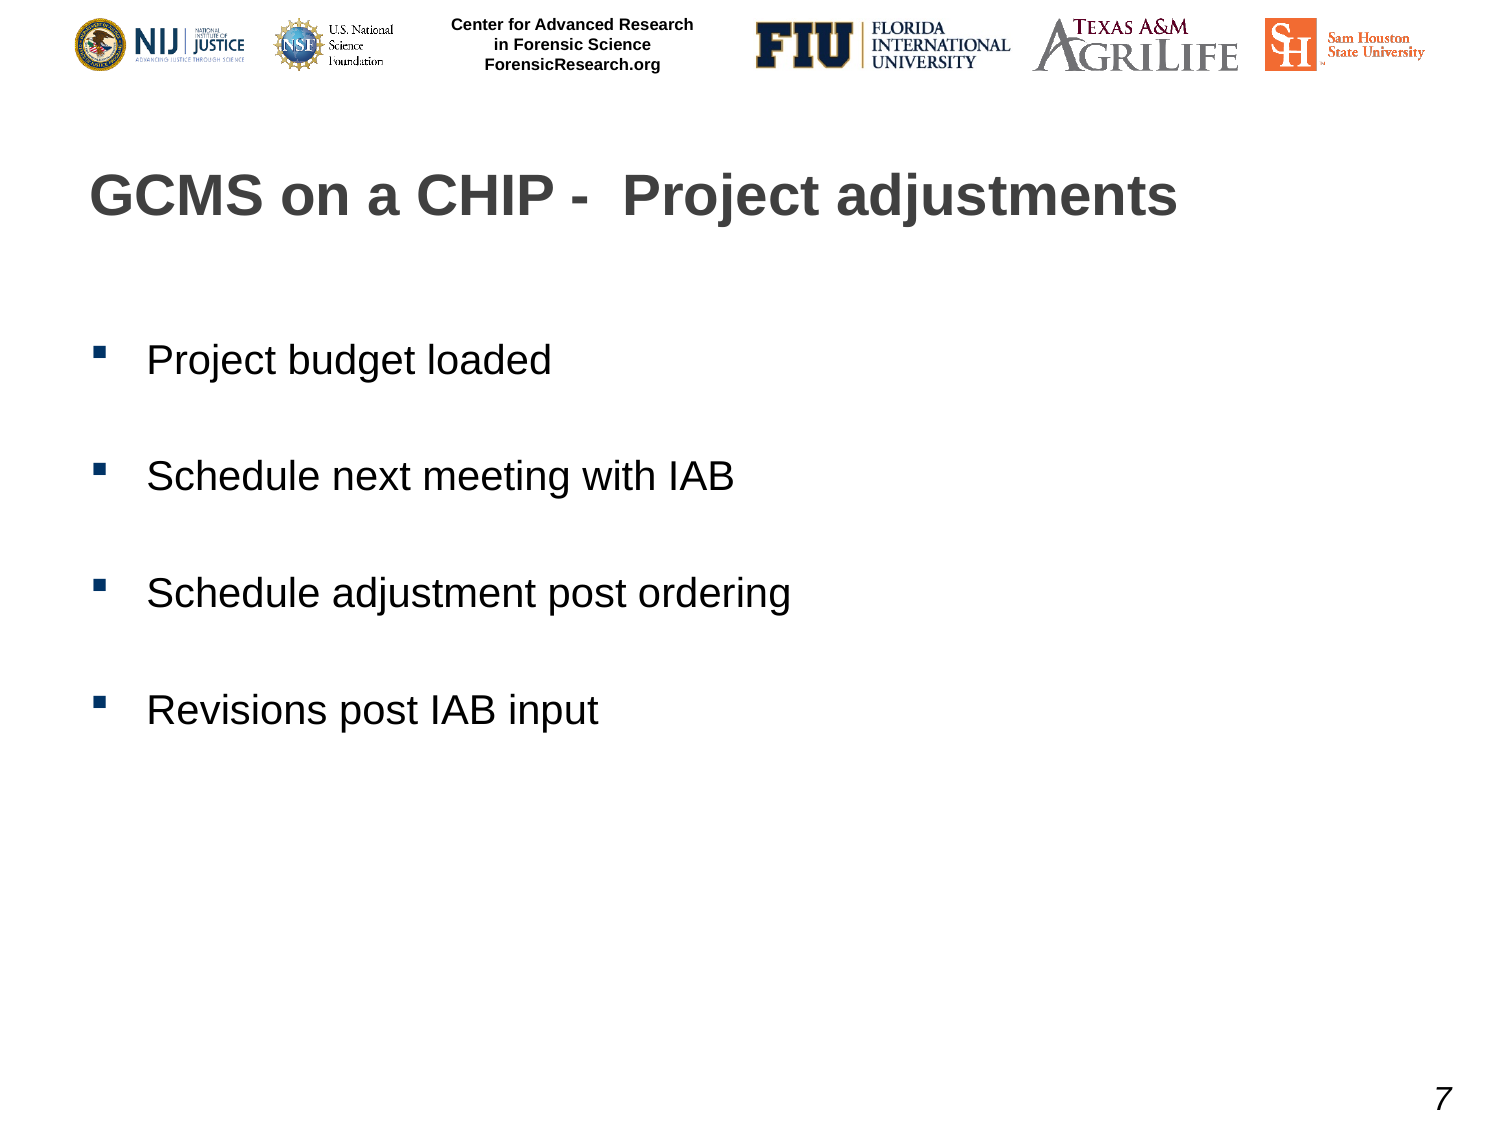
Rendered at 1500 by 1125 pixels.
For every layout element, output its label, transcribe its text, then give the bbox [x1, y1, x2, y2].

picture [74, 18, 244, 71]
picture [273, 18, 393, 71]
picture [1032, 18, 1238, 71]
list Project budget loaded Schedule next meeting with IAB Schedule adjustment post ordering Revisions post IAB input [75, 324, 1425, 943]
picture [1265, 18, 1425, 71]
title GCMS on a CHIP - Project adjustments [75, 149, 1388, 240]
picture [753, 18, 1013, 71]
